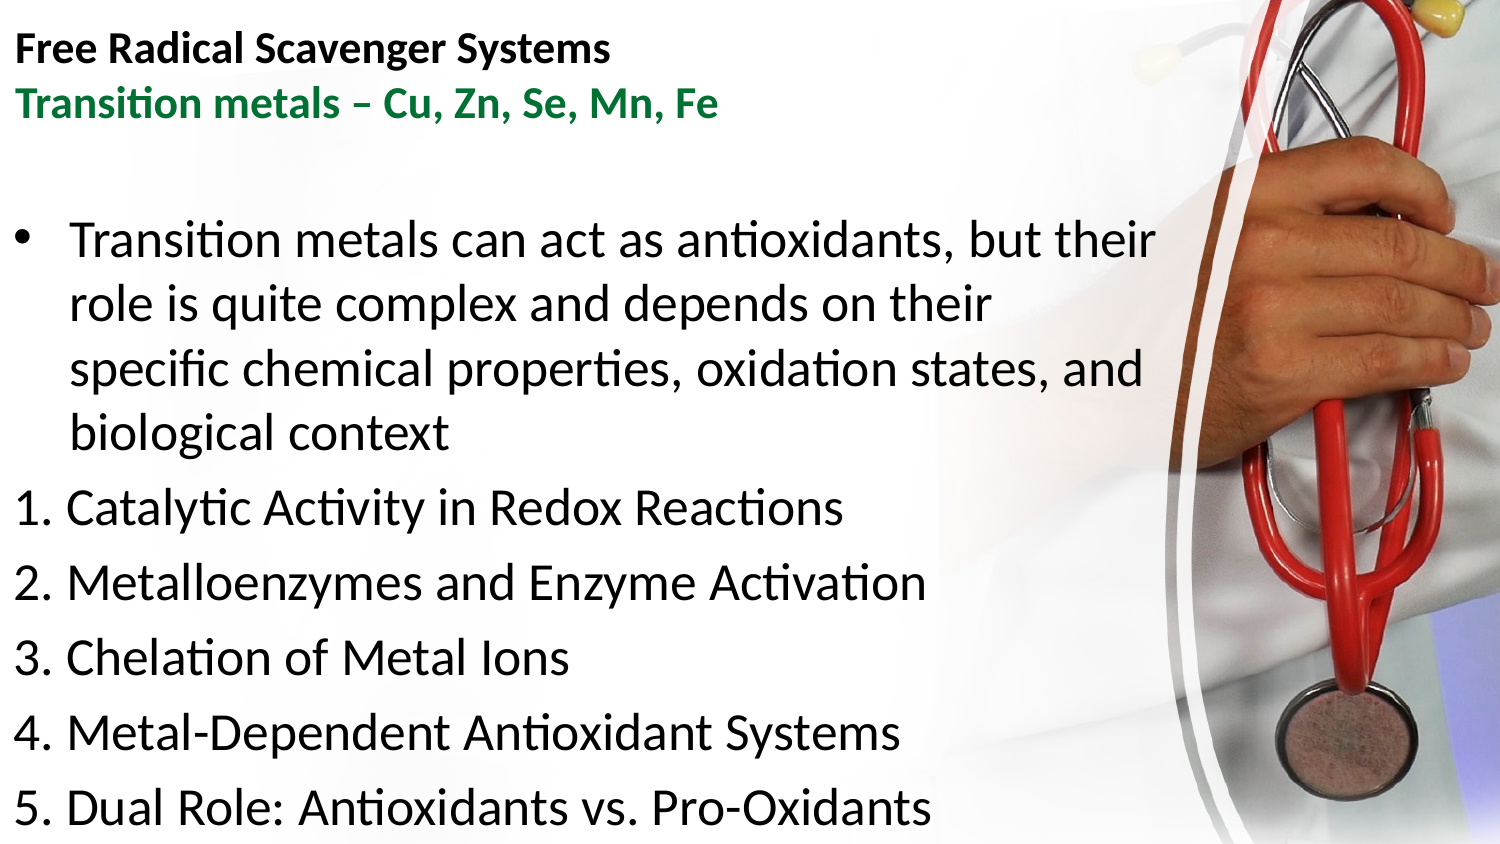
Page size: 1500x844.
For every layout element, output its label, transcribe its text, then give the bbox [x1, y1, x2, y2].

picture [0, 0, 1500, 10]
title Free Radical Scavenger Systems Transition metals – Cu, Zn, Se, Mn, Fe [0, 10, 1500, 136]
list Transition metals can act as antioxidants, but their role is quite complex and depends on their specific chemical properties, oxidation states, and biological context 1. Catalytic Activity in Redox Reactions 2. Metalloenzymes and Enzyme Activation 3. Chelation of Metal Ions 4. Metal-Dependent Antioxidant Systems 5. Dual Role: Antioxidants vs. Pro-Oxidants [0, 196, 1176, 844]
picture [0, 136, 1500, 844]
